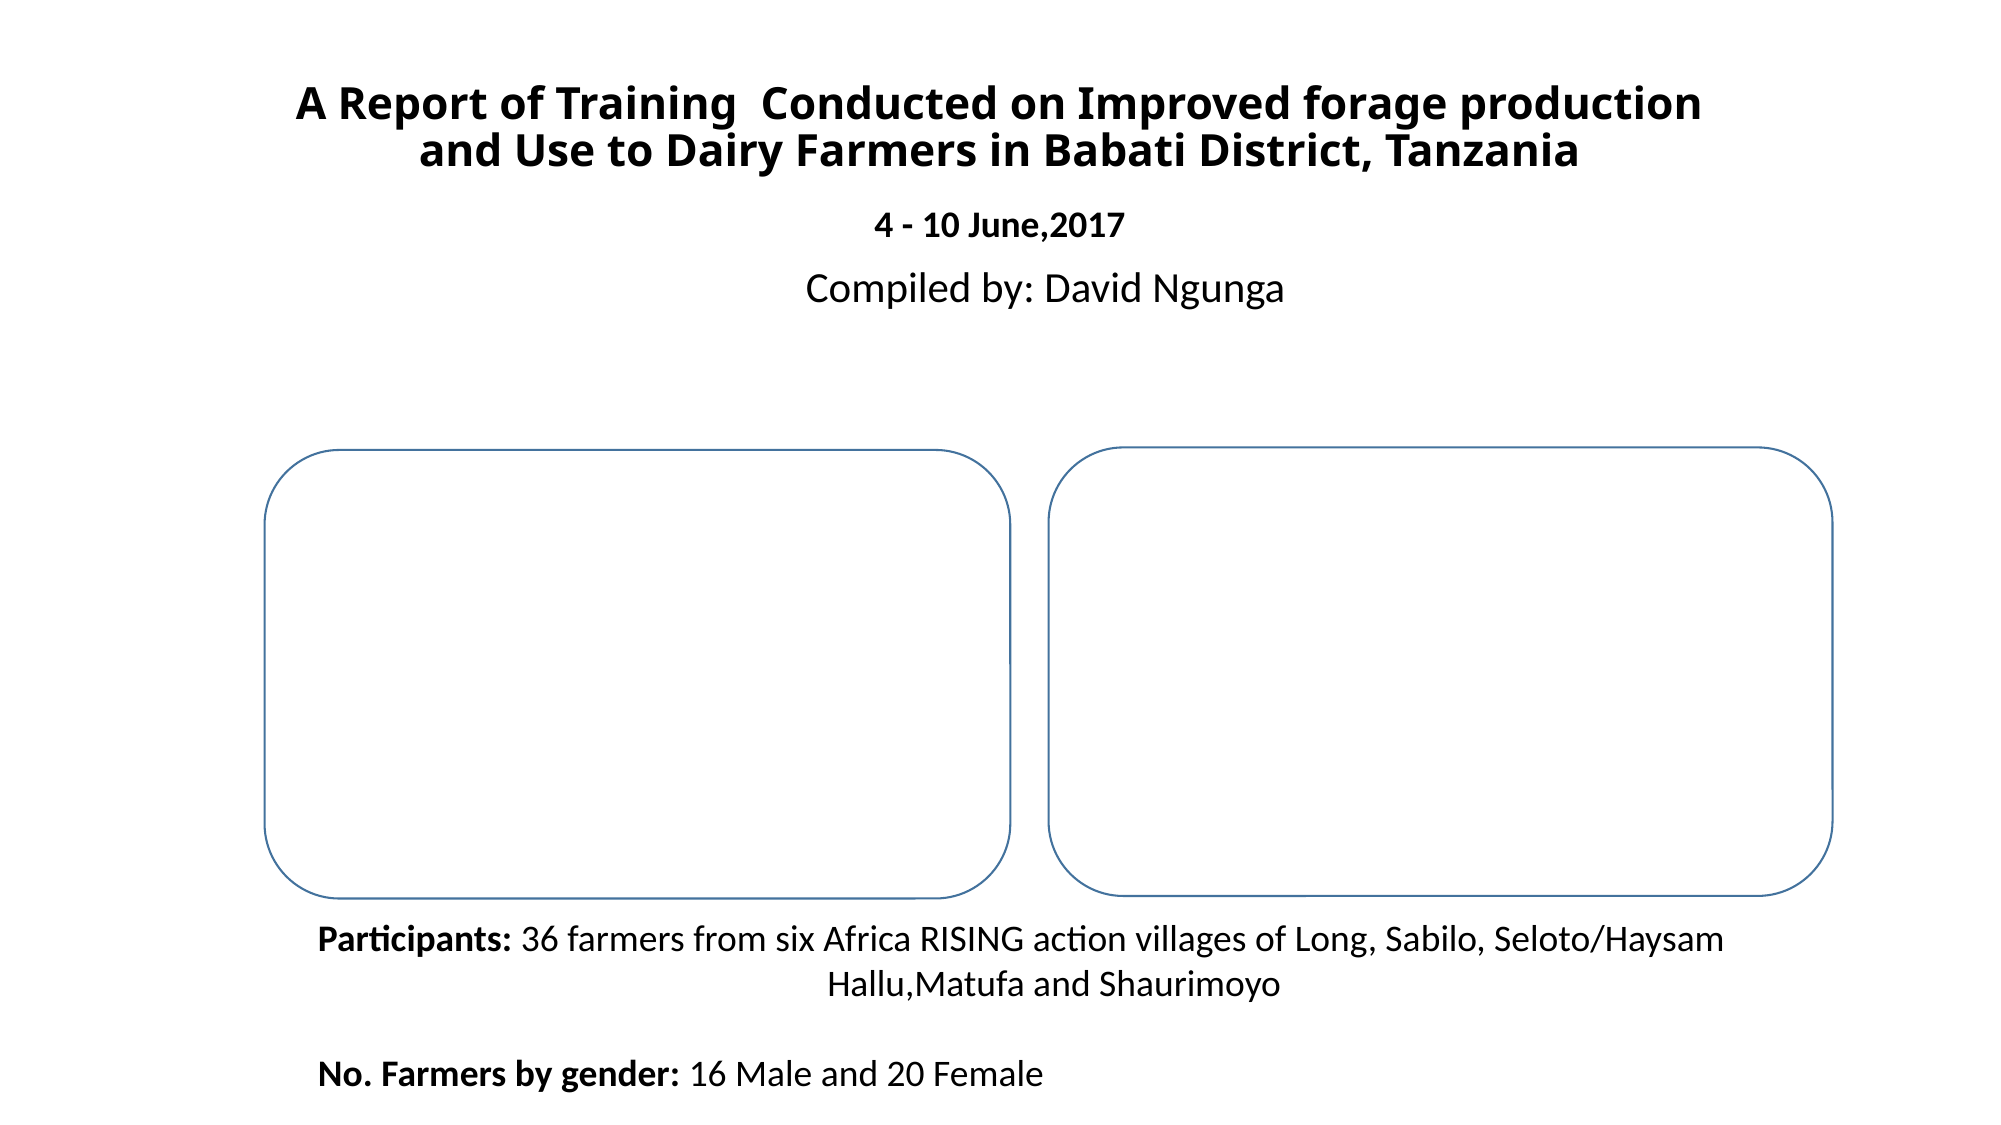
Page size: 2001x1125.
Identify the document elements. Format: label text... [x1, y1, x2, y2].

text_box 4 - 10 June,2017 [564, 193, 1436, 253]
picture [1045, 335, 1836, 874]
picture [258, 335, 1016, 874]
text_box [1069, 874, 1813, 898]
title A Report of Training Conducted on Improved forage production and Use to Dairy Farmers in Babati District, Tanzania [249, 73, 1750, 216]
subtitle Compiled by: David Ngunga [759, 257, 1332, 320]
text_box [282, 874, 993, 900]
text_box Participants: 36 farmers from six Africa RISING action villages of Long, Sabilo, Seloto/Haysam Hallu,Matufa and Shaurimoyo No. Farmers by gender: 16 Male and 20 Female [302, 917, 1789, 1091]
